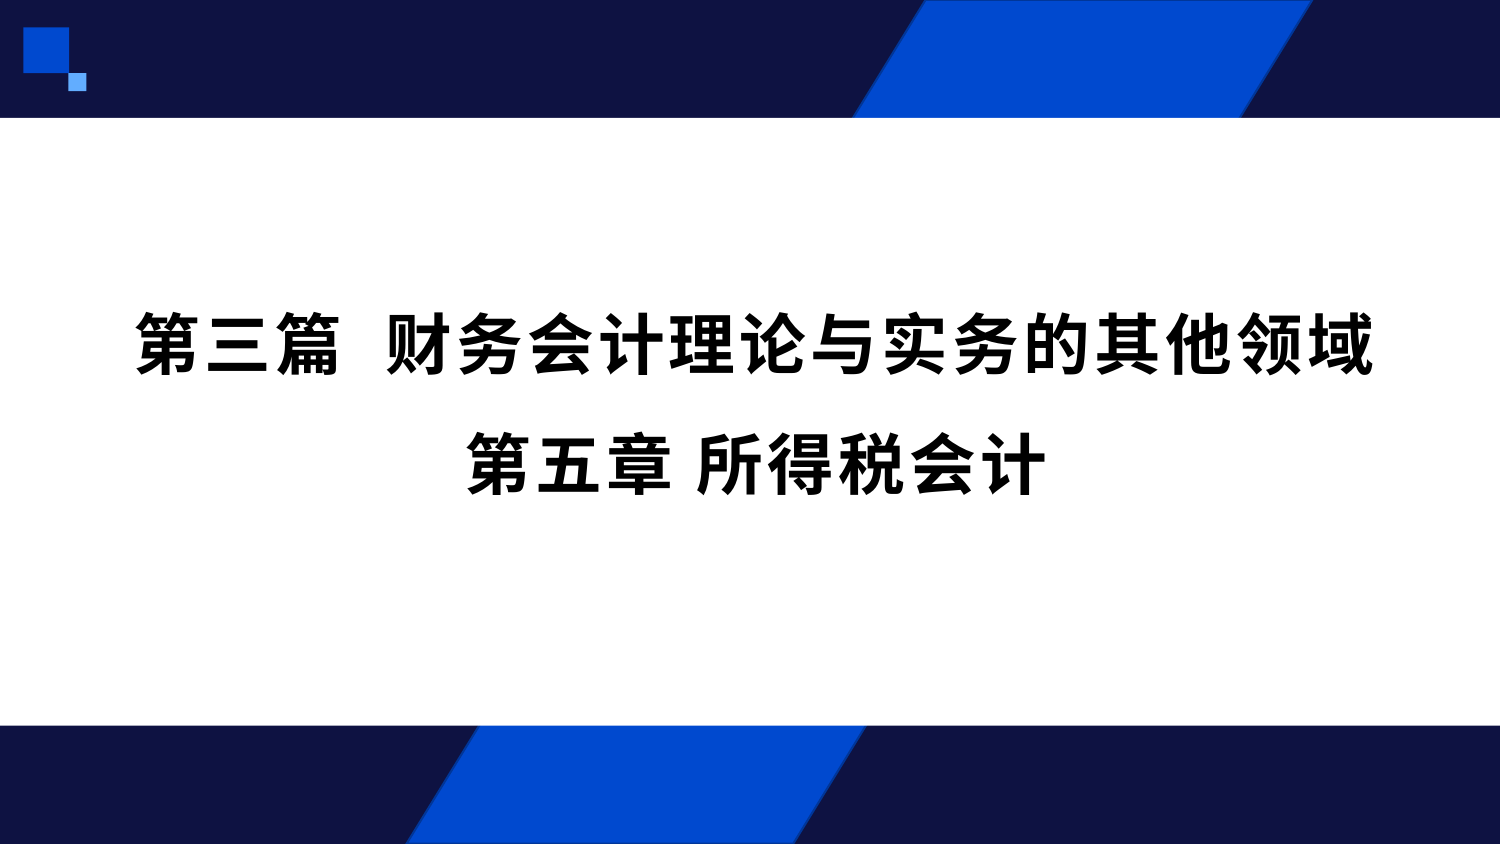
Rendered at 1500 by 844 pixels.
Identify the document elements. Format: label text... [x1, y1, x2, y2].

title 第三篇 财务会计理论与实务的其他领域 第五章 所得税会计 [40, 117, 1468, 509]
